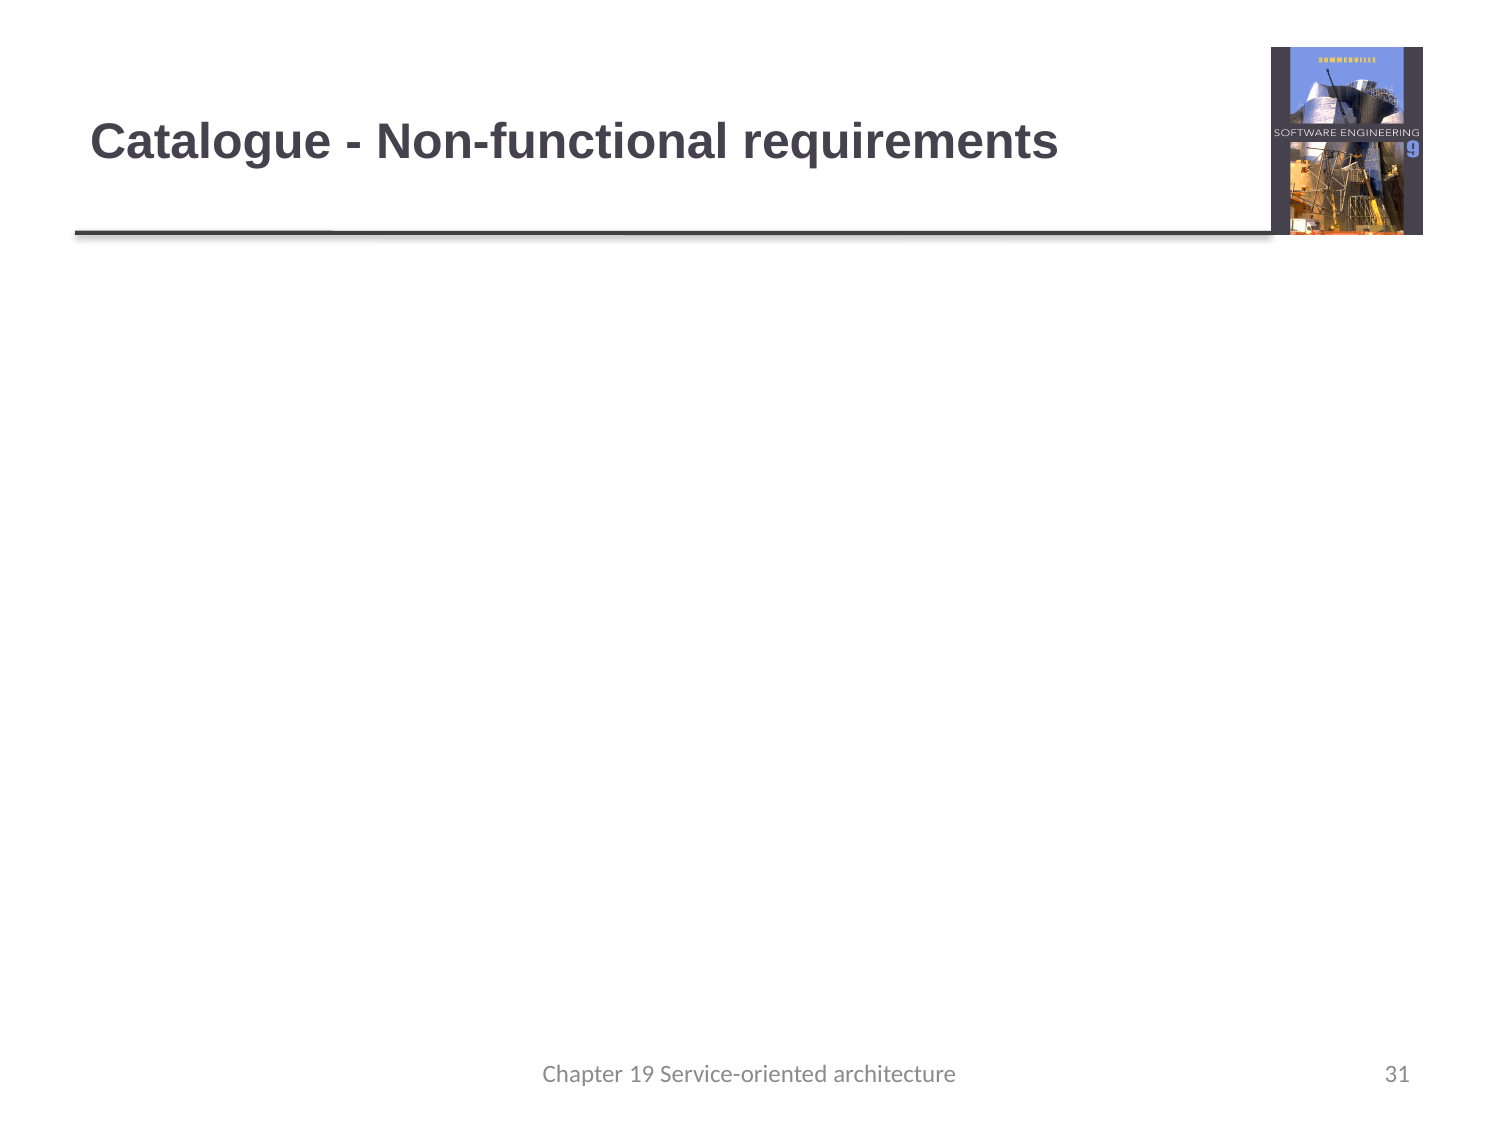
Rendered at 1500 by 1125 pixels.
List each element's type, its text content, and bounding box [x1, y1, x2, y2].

slide_number 31 [1074, 1042, 1425, 1103]
picture [1272, 47, 1423, 235]
title Catalogue - Non-functional requirements [74, 44, 1272, 233]
footer Chapter 19 Service-oriented architecture [512, 1042, 988, 1103]
